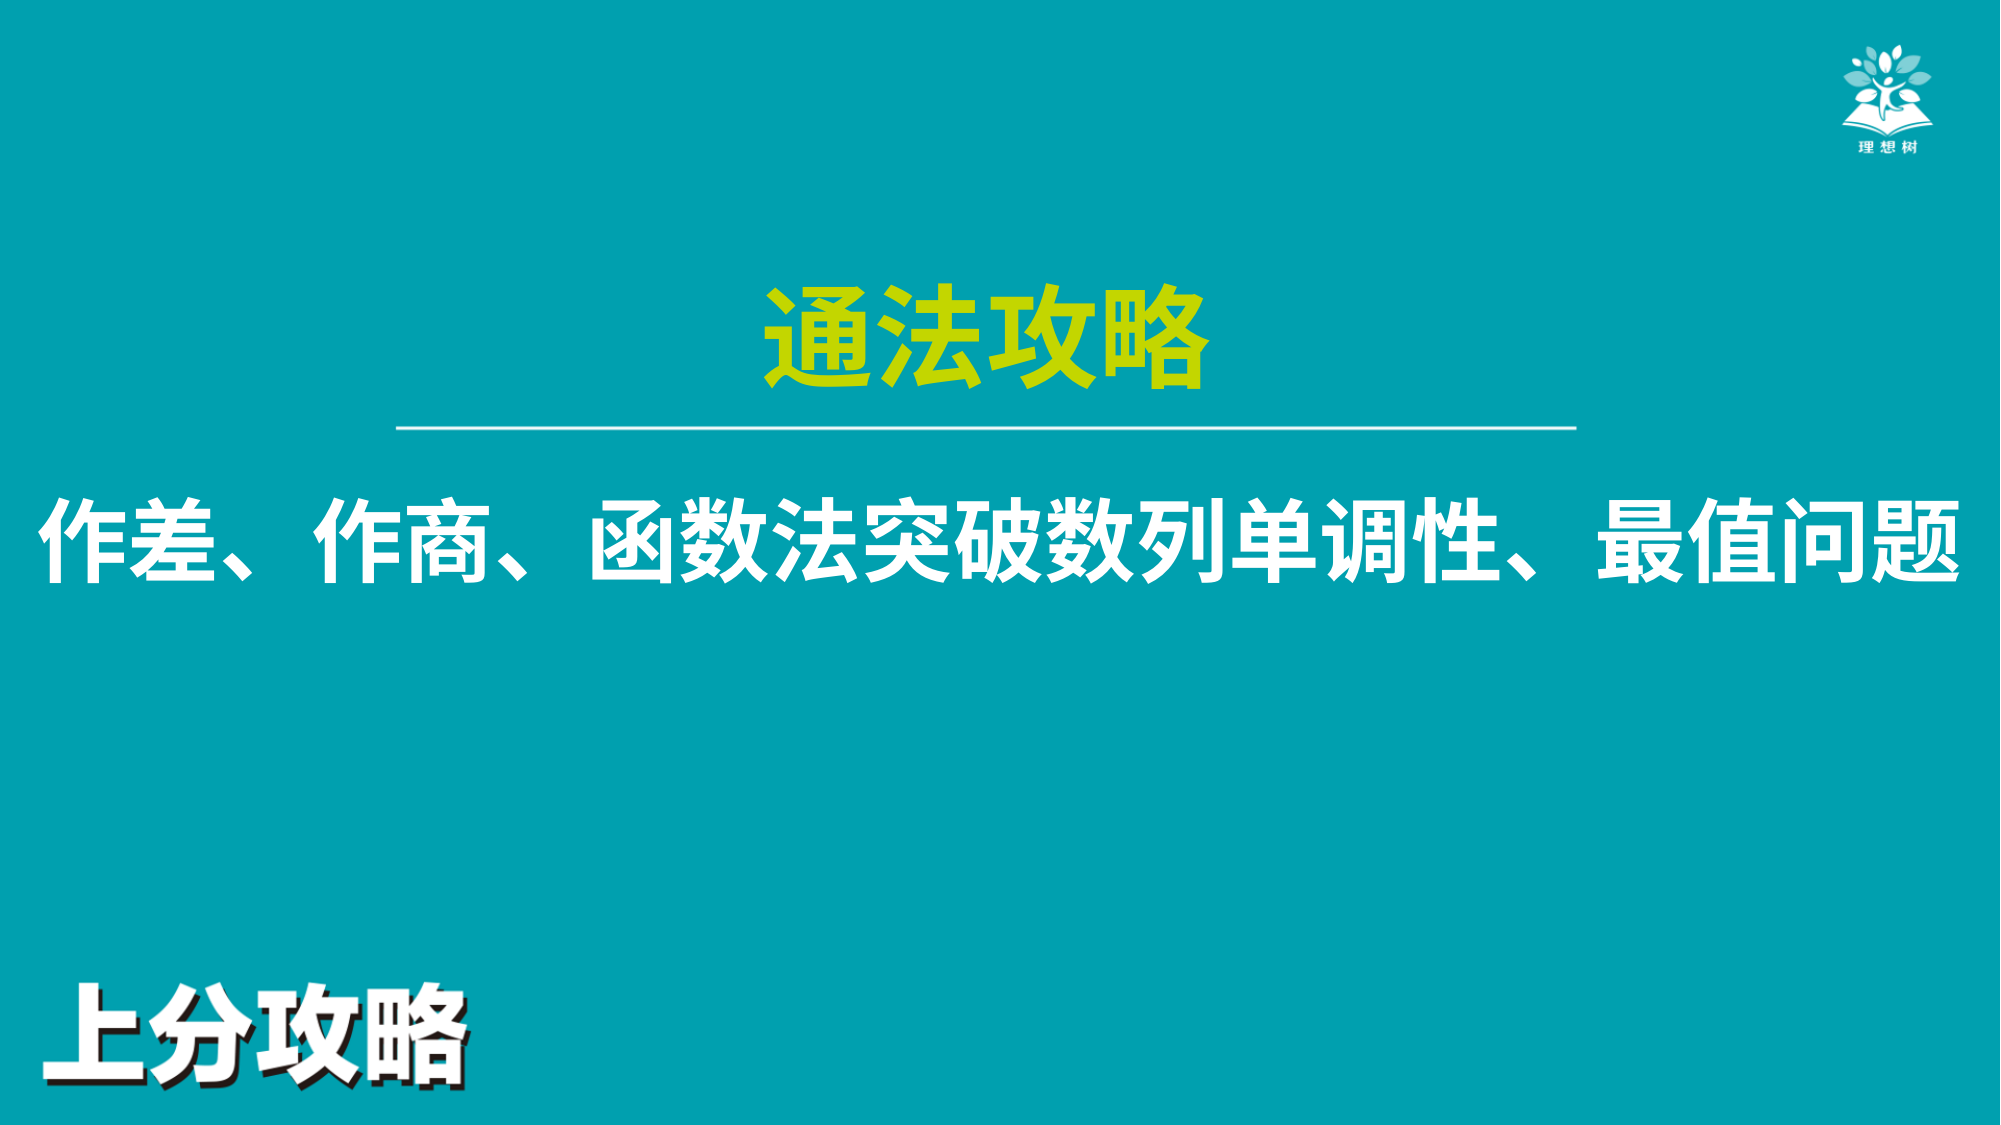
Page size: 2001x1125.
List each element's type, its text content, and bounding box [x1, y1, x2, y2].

text_box 作差、作商、函数法突破数列单调性、最值问题 [0, 472, 2000, 603]
picture [0, 0, 2000, 472]
text_box 通法攻略 [395, 253, 1577, 413]
picture [0, 603, 2000, 1125]
